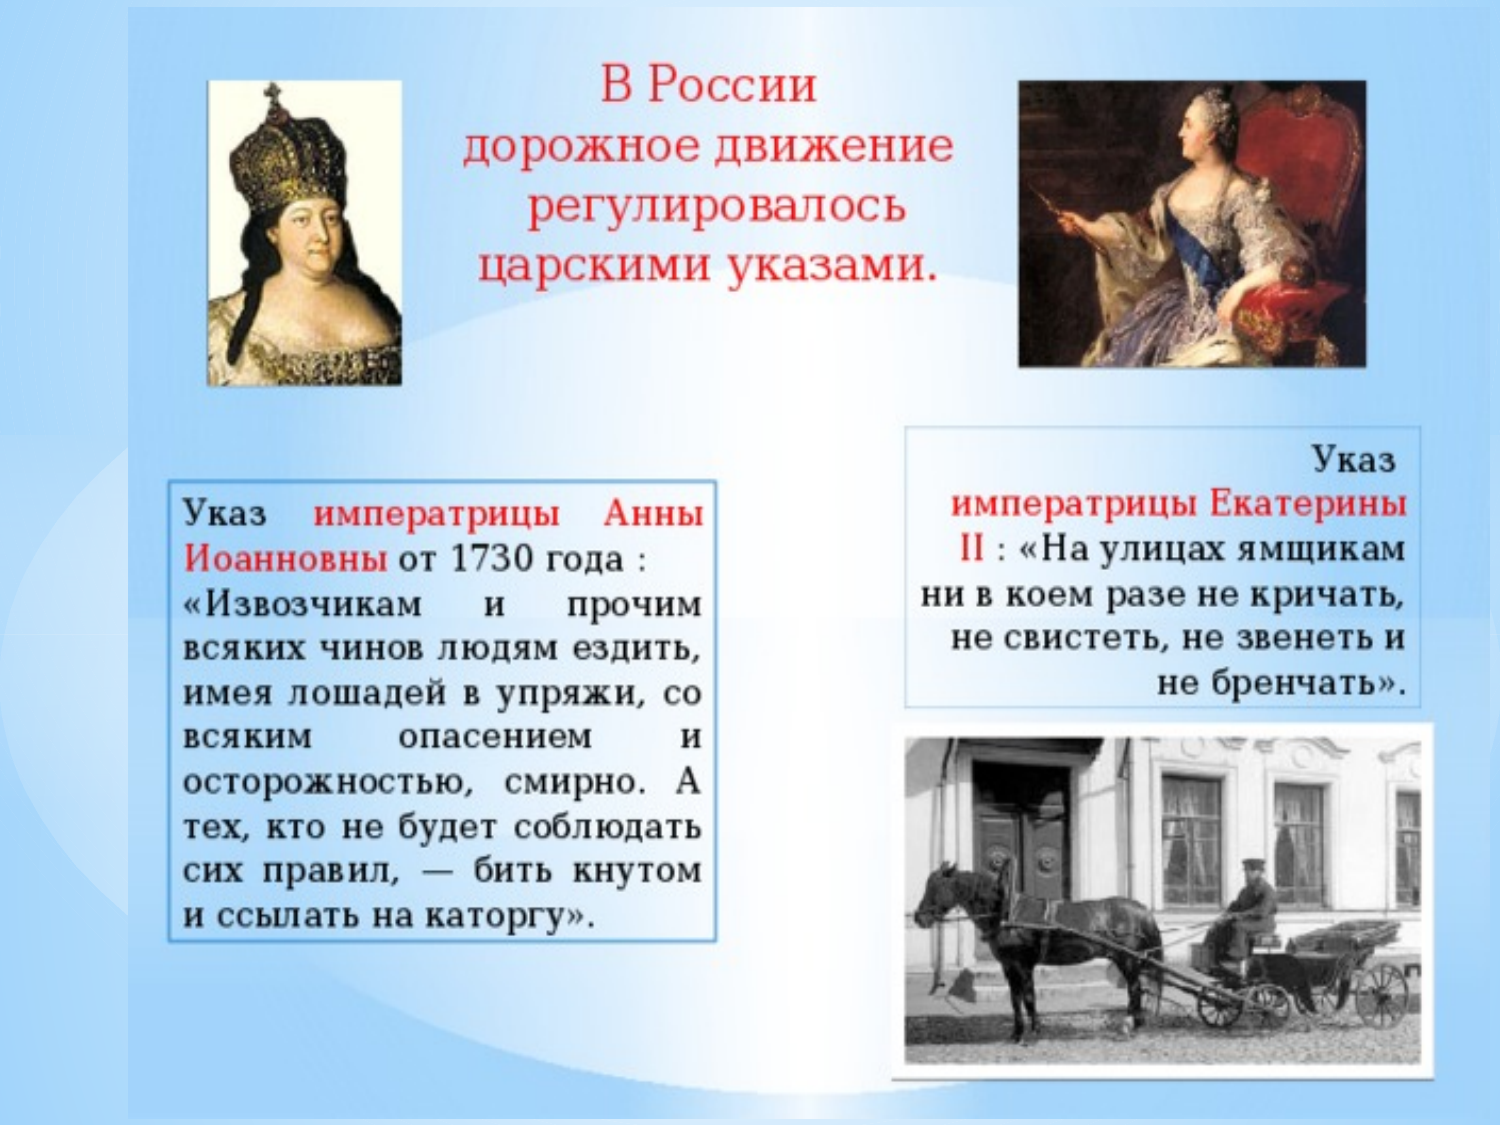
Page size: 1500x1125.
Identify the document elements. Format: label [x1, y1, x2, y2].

picture [128, 6, 1491, 1119]
